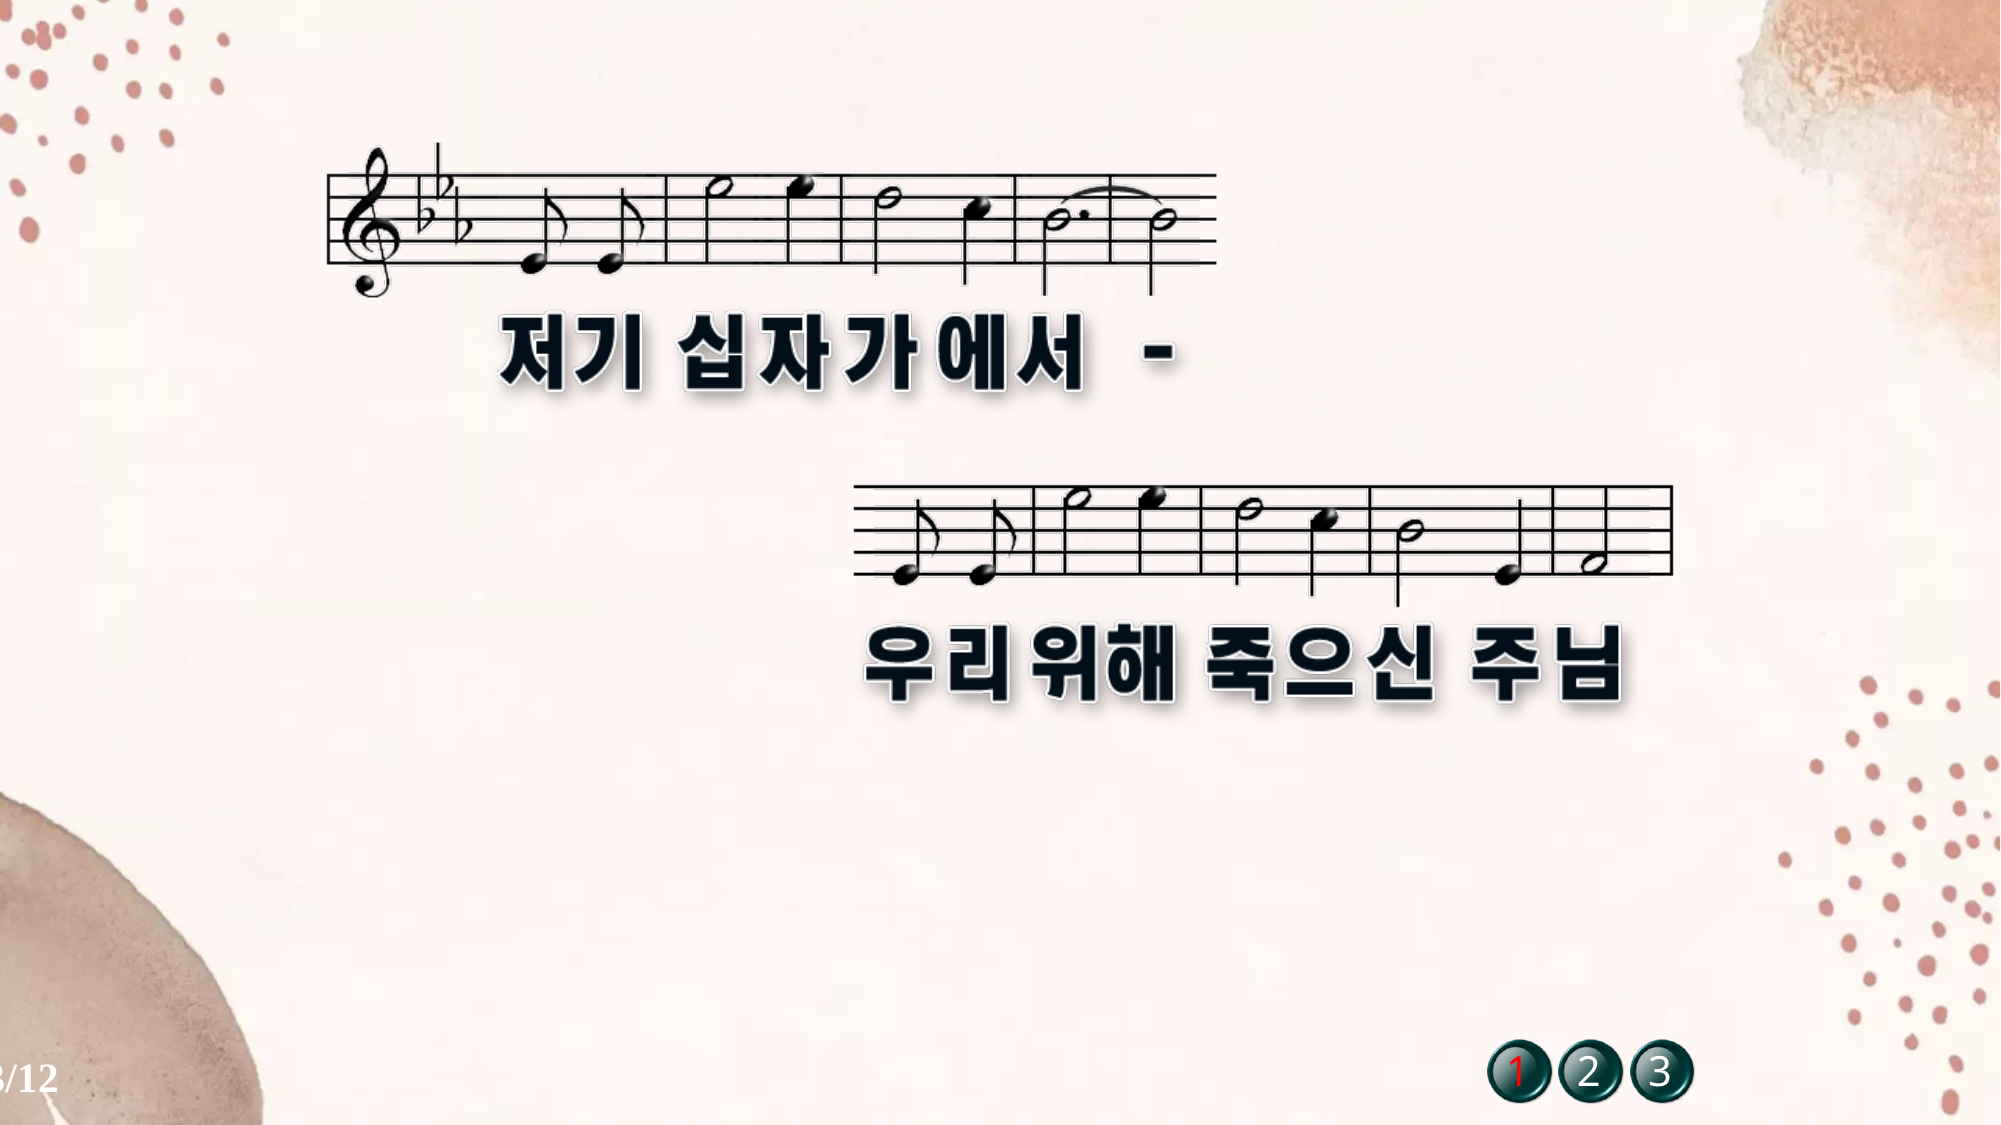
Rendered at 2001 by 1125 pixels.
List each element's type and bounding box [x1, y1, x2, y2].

picture [0, 0, 2001, 1125]
text_box [1484, 1035, 1555, 1106]
text_box [1627, 1035, 1697, 1106]
text_box [1555, 1035, 1626, 1106]
